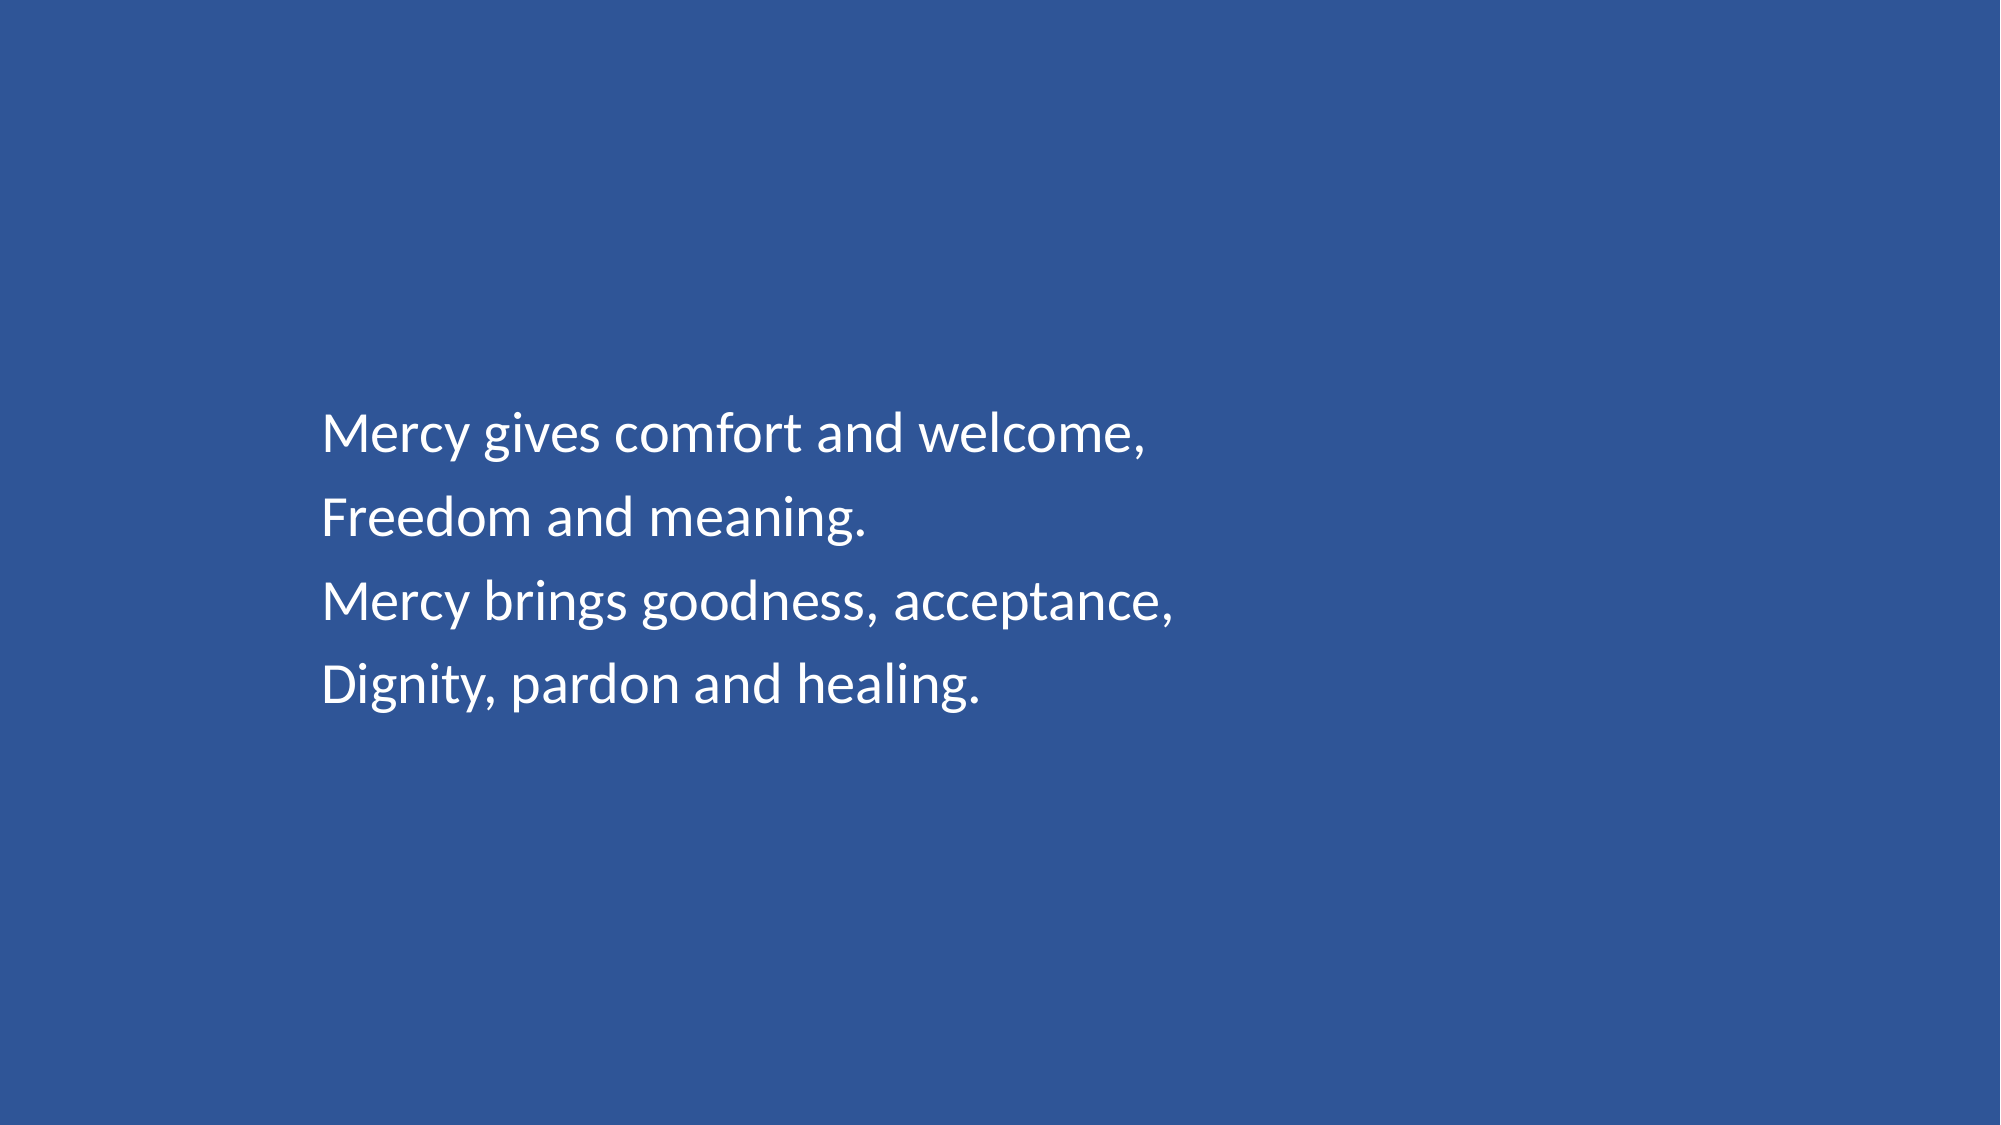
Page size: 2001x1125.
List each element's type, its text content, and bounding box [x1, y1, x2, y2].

list Mercy gives comfort and welcome, Freedom and meaning. Mercy brings goodness, acceptance, Dignity, pardon and healing. [306, 394, 1694, 731]
